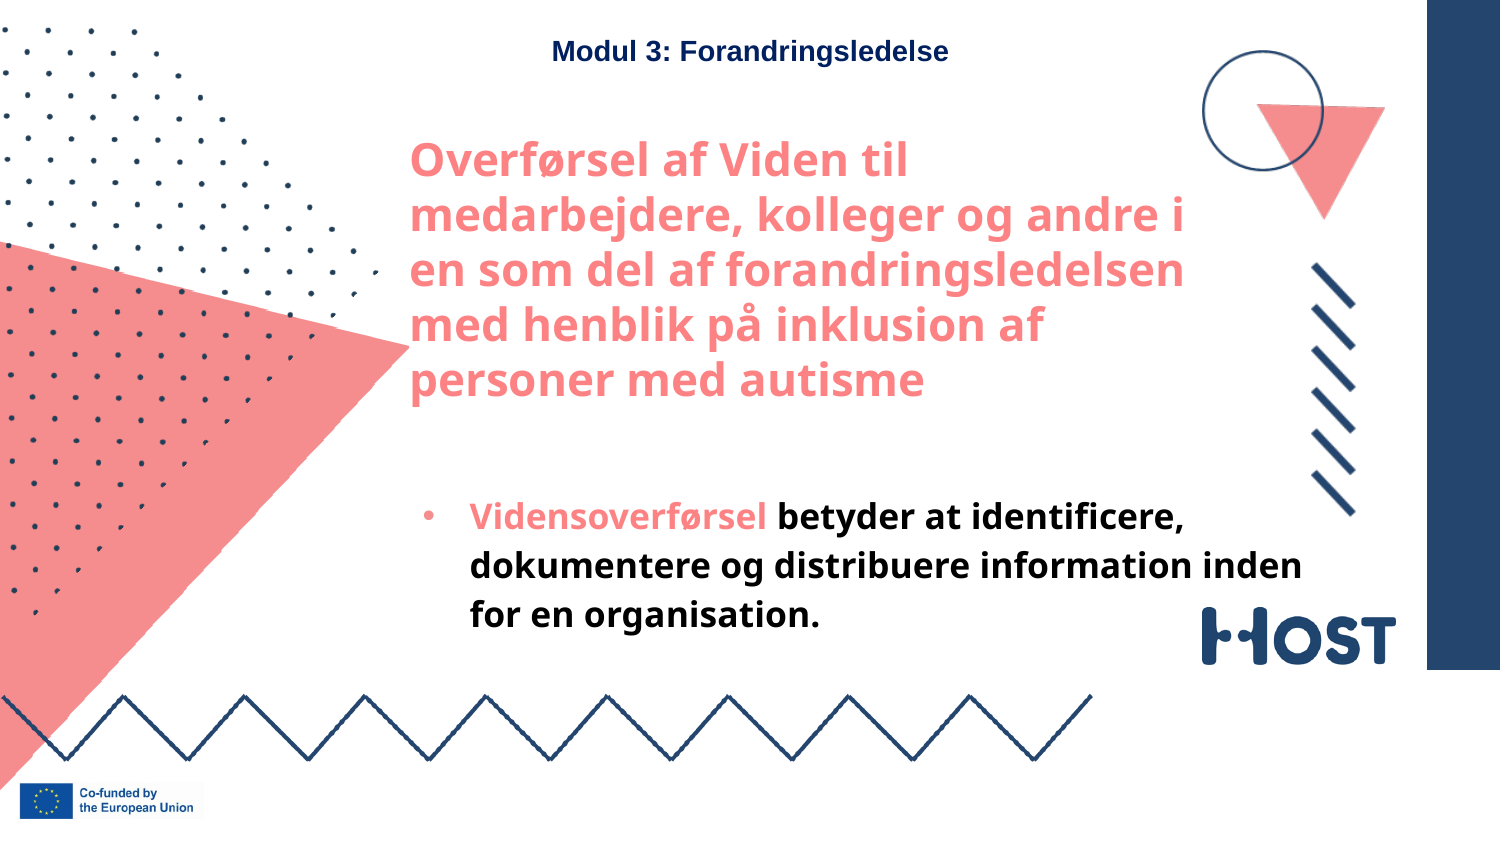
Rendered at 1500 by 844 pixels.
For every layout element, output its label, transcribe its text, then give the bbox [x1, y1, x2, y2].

picture [0, 23, 1093, 844]
picture [1427, 0, 1500, 670]
list Vidensoverførsel betyder at identificere, dokumentere og distribuere information inden for en organisation. [407, 430, 1350, 699]
picture [1202, 50, 1385, 220]
picture [1310, 261, 1357, 519]
text_box Modul 3: Forandringsledelse [536, 12, 980, 70]
text_box Overførsel af Viden til medarbejdere, kolleger og andre i en som del af forandringsledelsen med henblik på inklusion af personer med autisme [394, 115, 1216, 385]
picture [1350, 607, 1396, 665]
